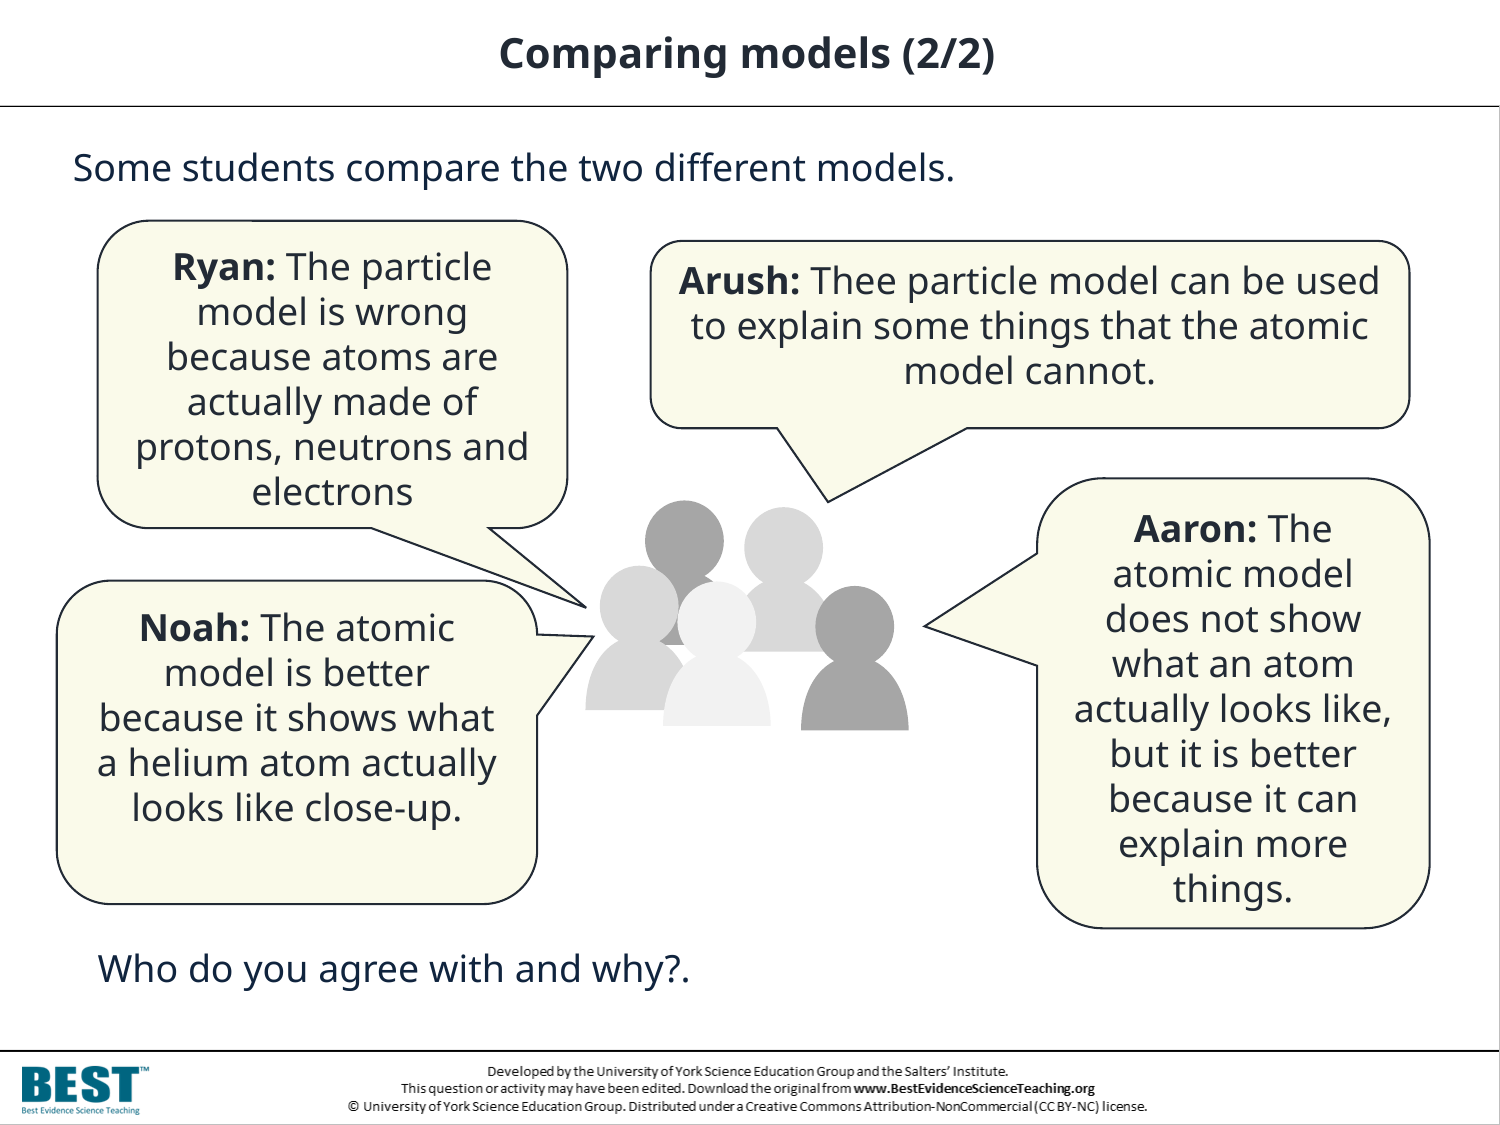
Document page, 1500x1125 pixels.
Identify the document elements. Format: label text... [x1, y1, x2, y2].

text_box Comparing models (2/2) [23, 4, 1471, 99]
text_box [585, 500, 909, 731]
picture [0, 105, 1500, 1125]
